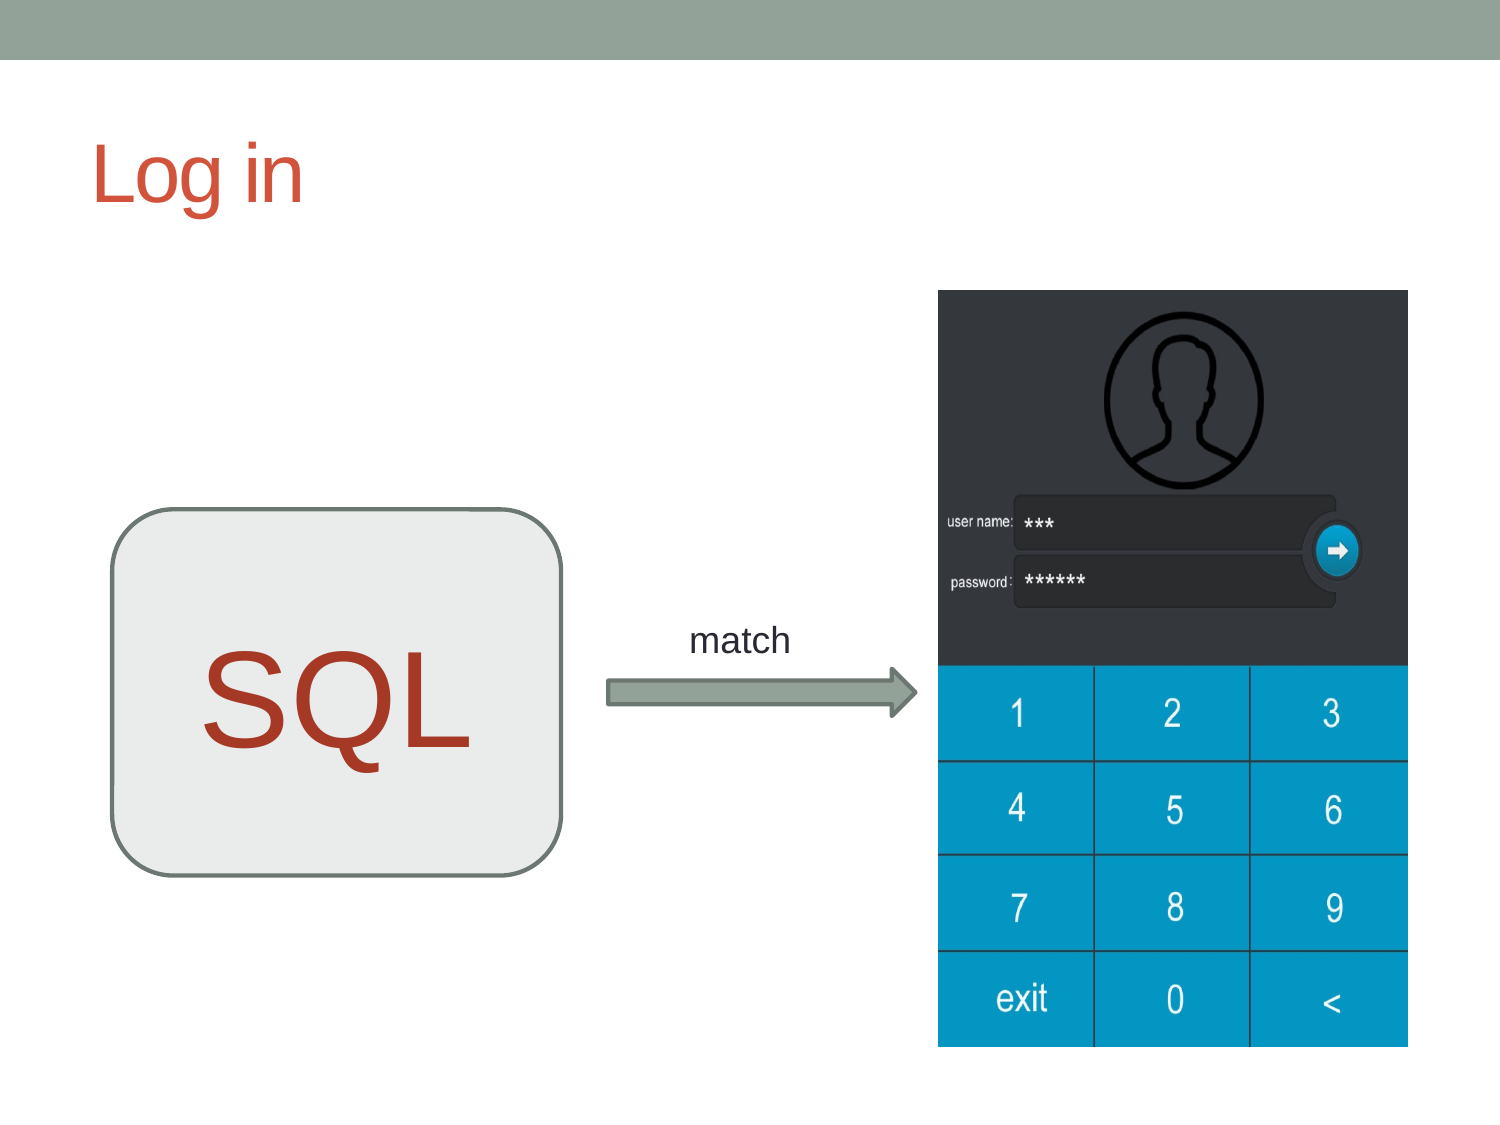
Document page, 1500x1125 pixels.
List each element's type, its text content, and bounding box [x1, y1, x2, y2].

text_box [606, 666, 918, 718]
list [938, 290, 1409, 1047]
text_box SQL [109, 507, 564, 878]
title Log in [75, 87, 1425, 250]
text_box match [674, 608, 811, 668]
